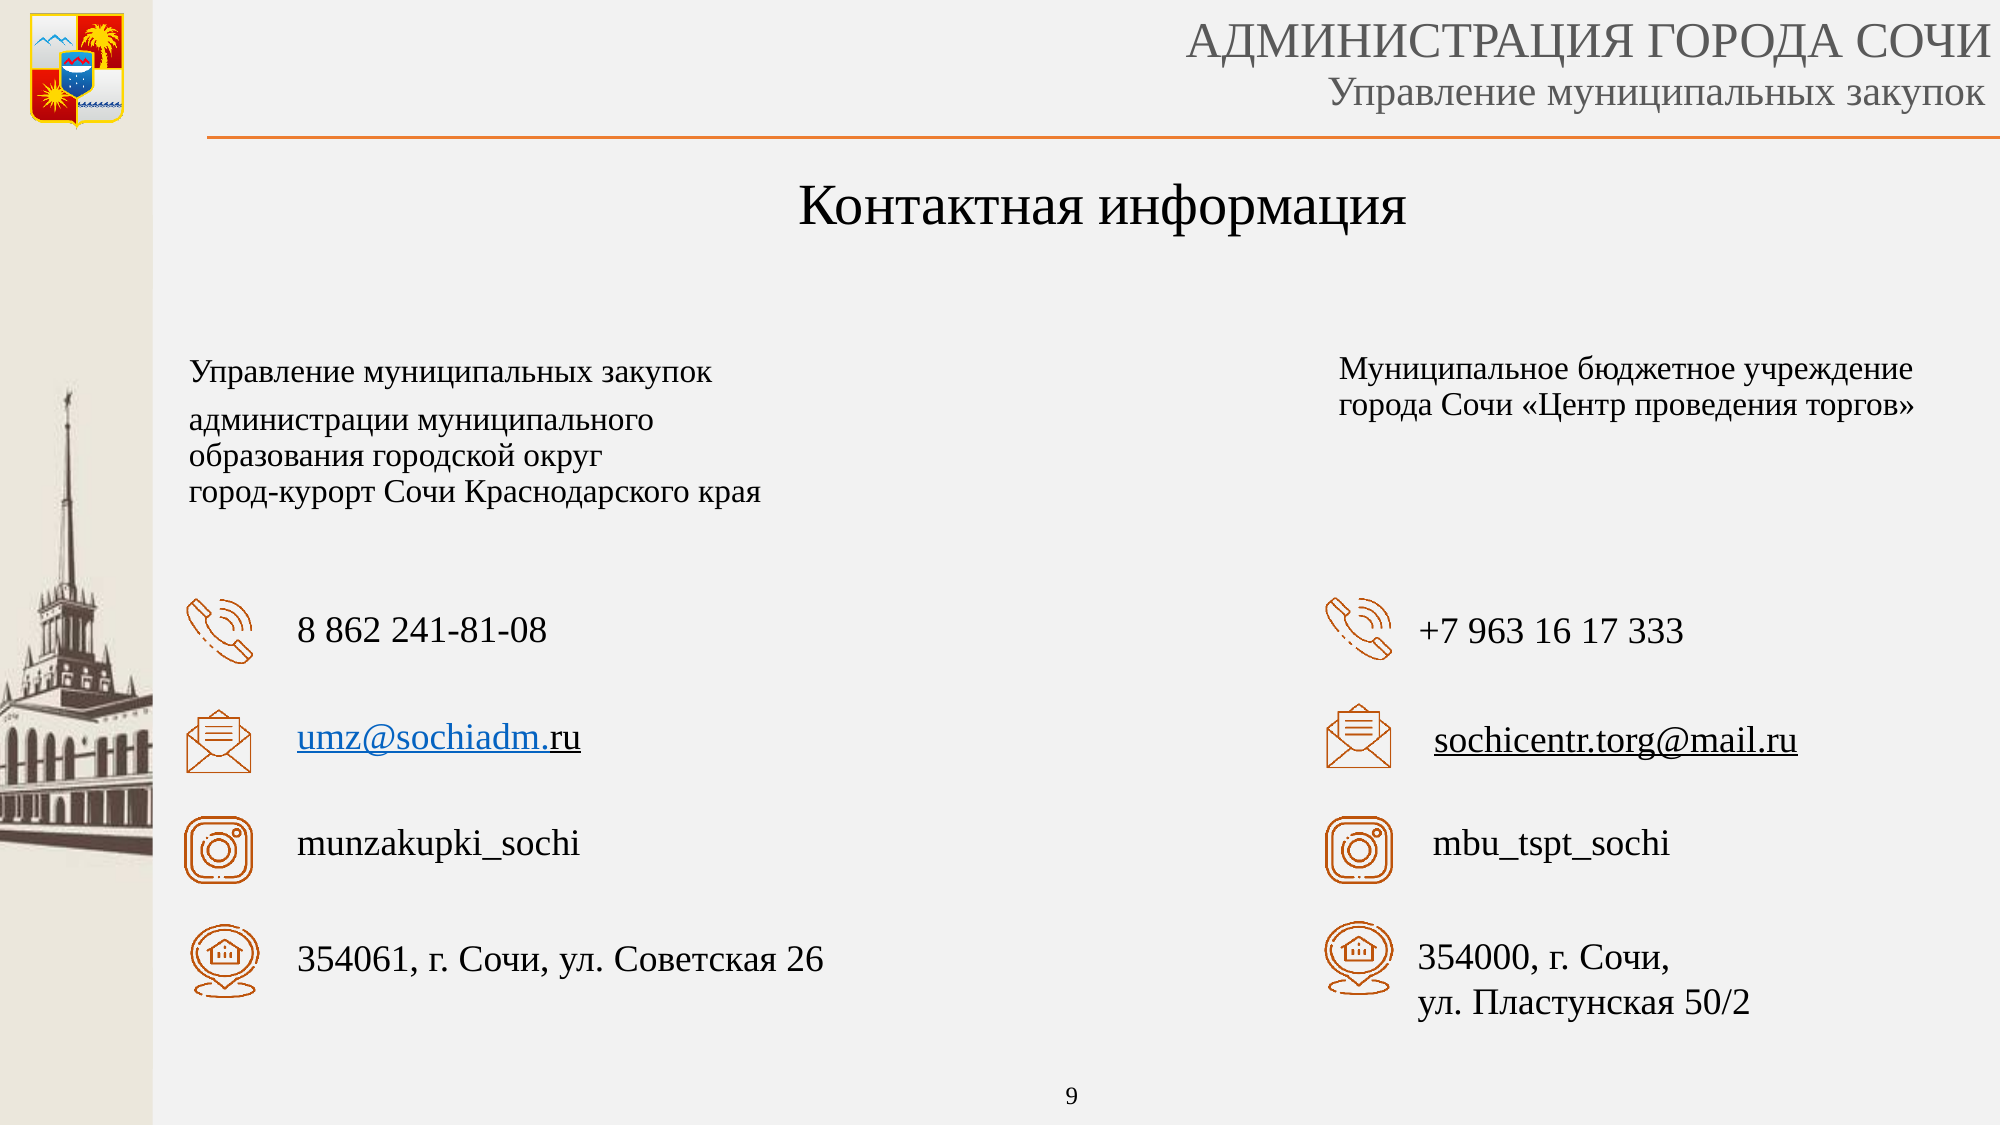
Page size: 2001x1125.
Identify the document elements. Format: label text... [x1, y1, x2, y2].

text_box Управление муниципальных закупок администрации муниципального образования городской округ город-курорт Сочи Краснодарского края [173, 345, 789, 534]
picture [184, 707, 253, 775]
text_box Контактная информация [207, 133, 2000, 278]
text_box 354061, г. Сочи, ул. Советская 26 [282, 931, 865, 985]
text_box 8 862 241-81-08 [282, 602, 584, 655]
picture [1325, 816, 1393, 884]
picture [1314, 921, 1403, 995]
text_box Муниципальное бюджетное учреждение города Сочи «Центр проведения торгов» [1323, 343, 1939, 531]
text_box +7 963 16 17 333 [1403, 598, 1700, 659]
picture [13, 0, 140, 143]
picture [180, 925, 269, 998]
picture [1324, 701, 1393, 770]
text_box sochicentr.torg@mail.ru [1419, 707, 1823, 767]
text_box umz@sochiadm.ru [282, 709, 625, 762]
picture [184, 596, 255, 666]
picture [1323, 595, 1394, 662]
text_box 354000, г. Сочи, ул. Пластунская 50/2 [1402, 924, 2000, 1051]
text_box mbu_tspt_sochi [1417, 815, 1708, 868]
text_box munzakupki_sochi [282, 815, 625, 868]
slide_number 9 [846, 1065, 1297, 1125]
picture [184, 816, 253, 884]
picture [0, 215, 153, 967]
